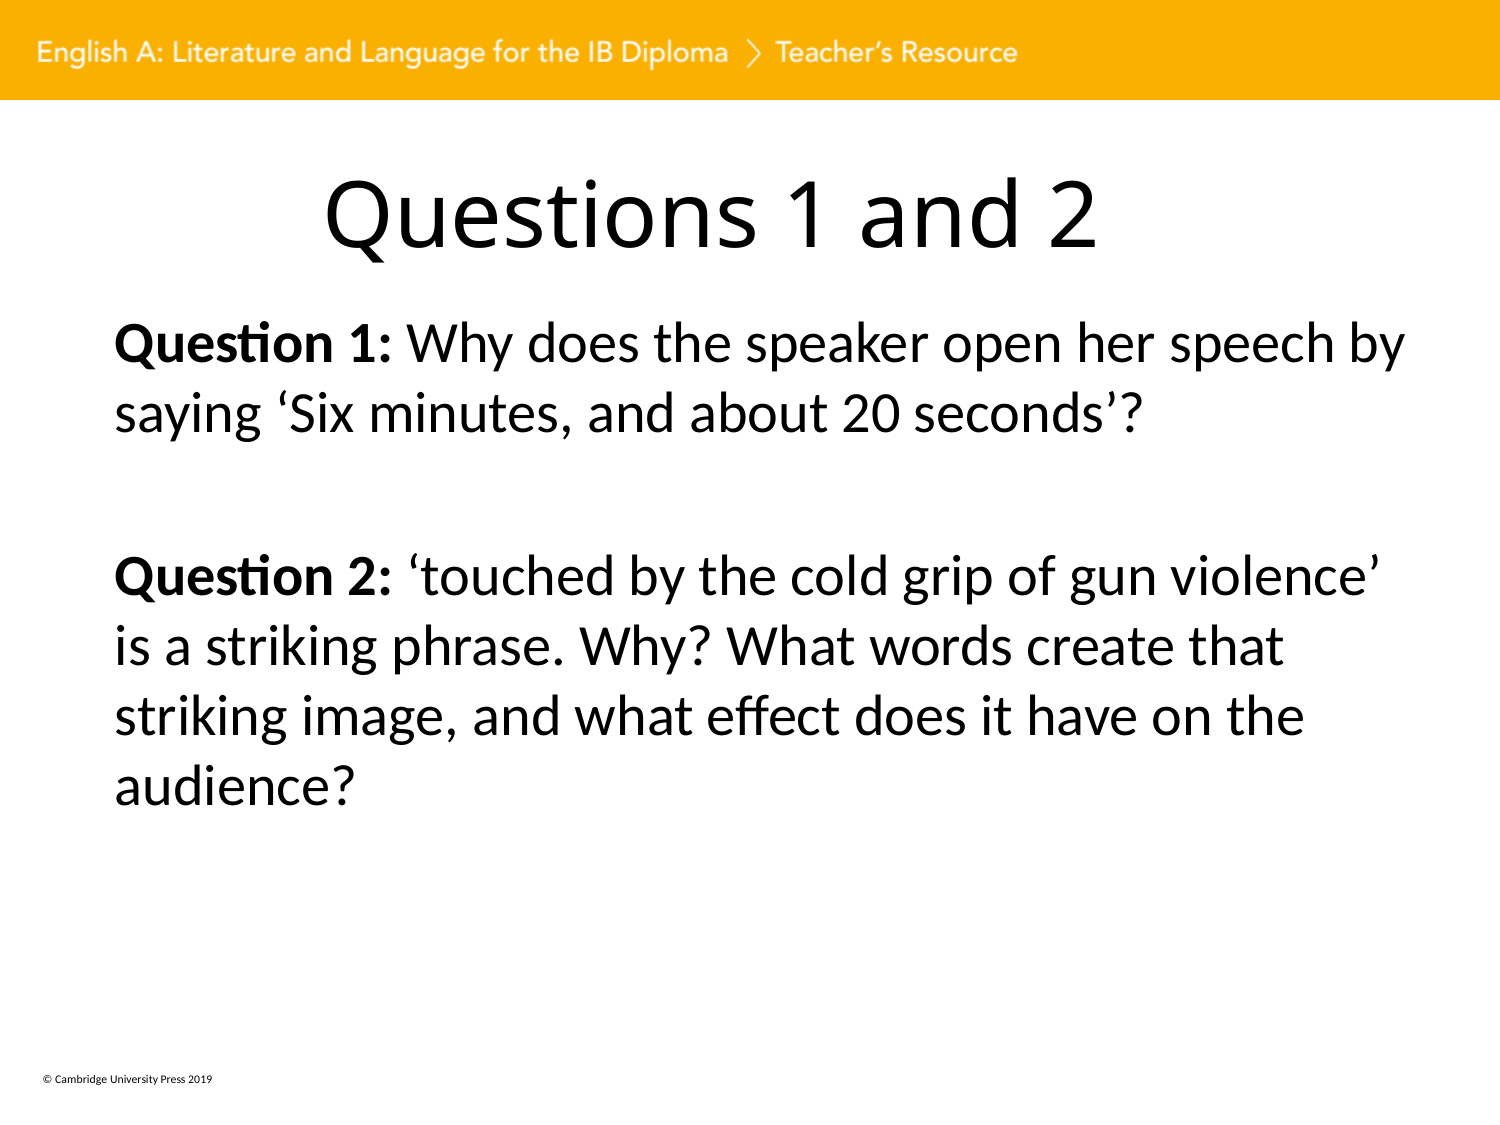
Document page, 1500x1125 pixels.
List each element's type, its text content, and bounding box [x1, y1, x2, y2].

text_box Question 1: Why does the speaker open her speech by saying ‘Six minutes, and about 20 seconds’? Question 2: ‘touched by the cold grip of gun violence’ is a striking phrase. Why? What words create that striking image, and what effect does it have on the audience? [99, 297, 1442, 1035]
text_box Questions 1 and 2 [0, 117, 1500, 305]
subtitle © Cambridge University Press 2019 [27, 1063, 1388, 1093]
picture [0, 0, 1500, 101]
